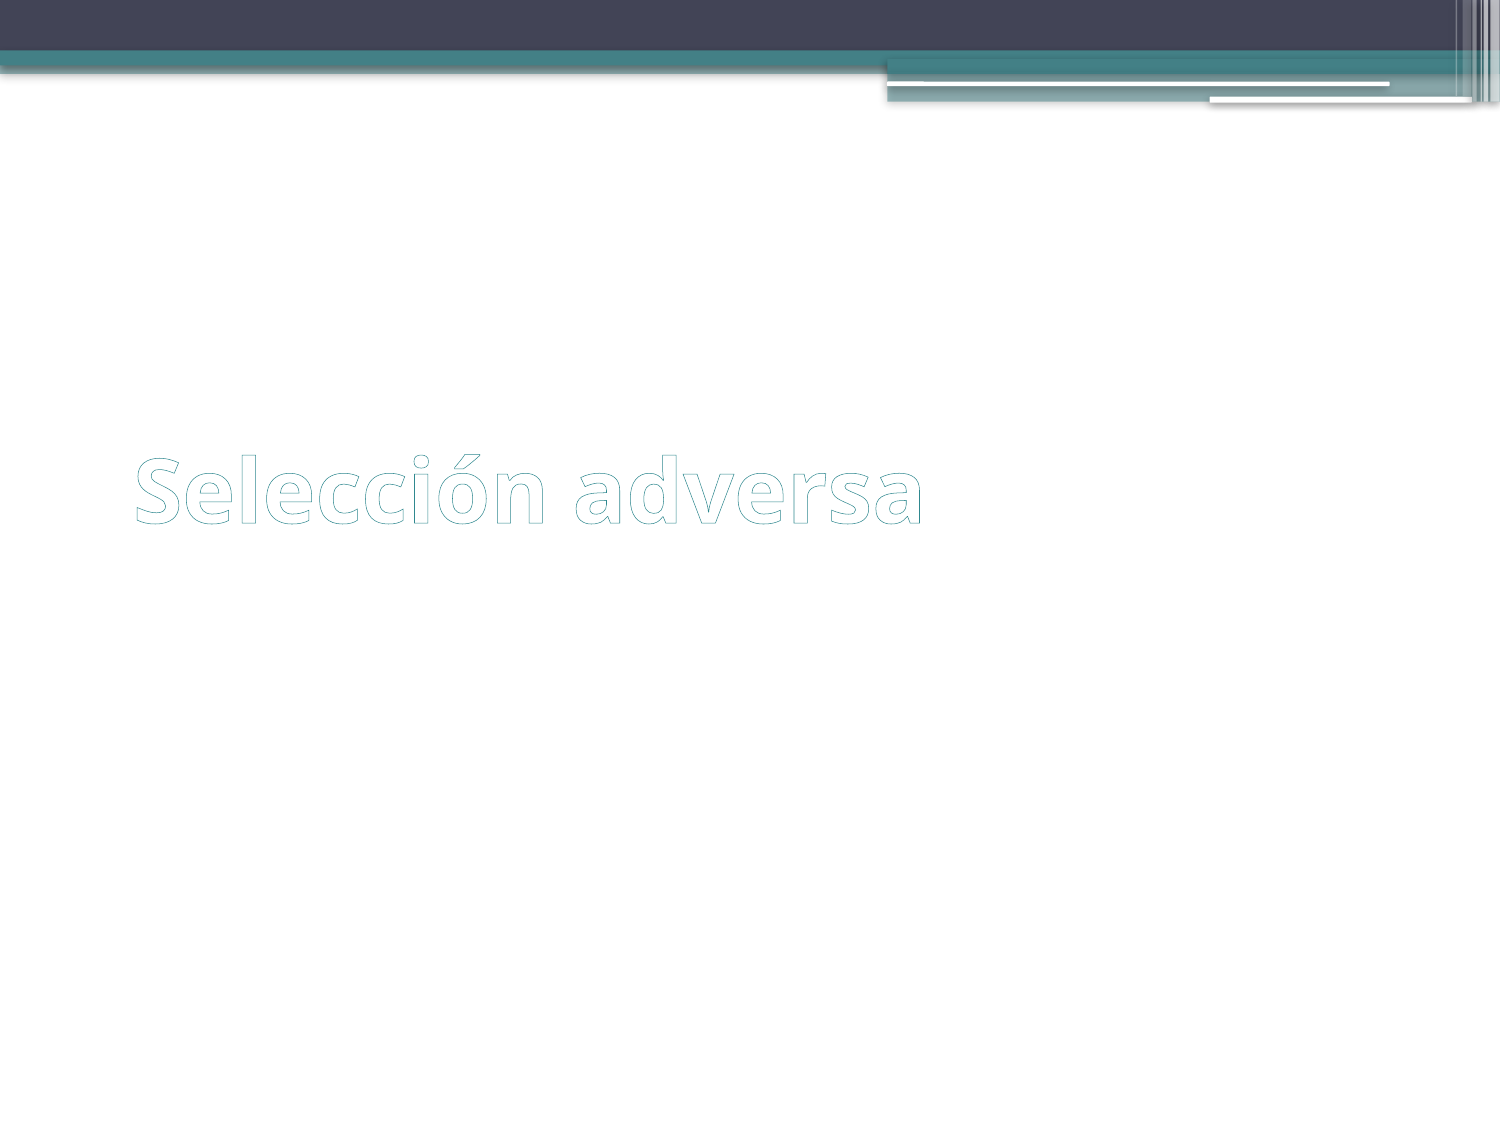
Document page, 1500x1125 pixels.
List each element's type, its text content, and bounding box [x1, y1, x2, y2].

title Selección adversa [118, 324, 1394, 549]
